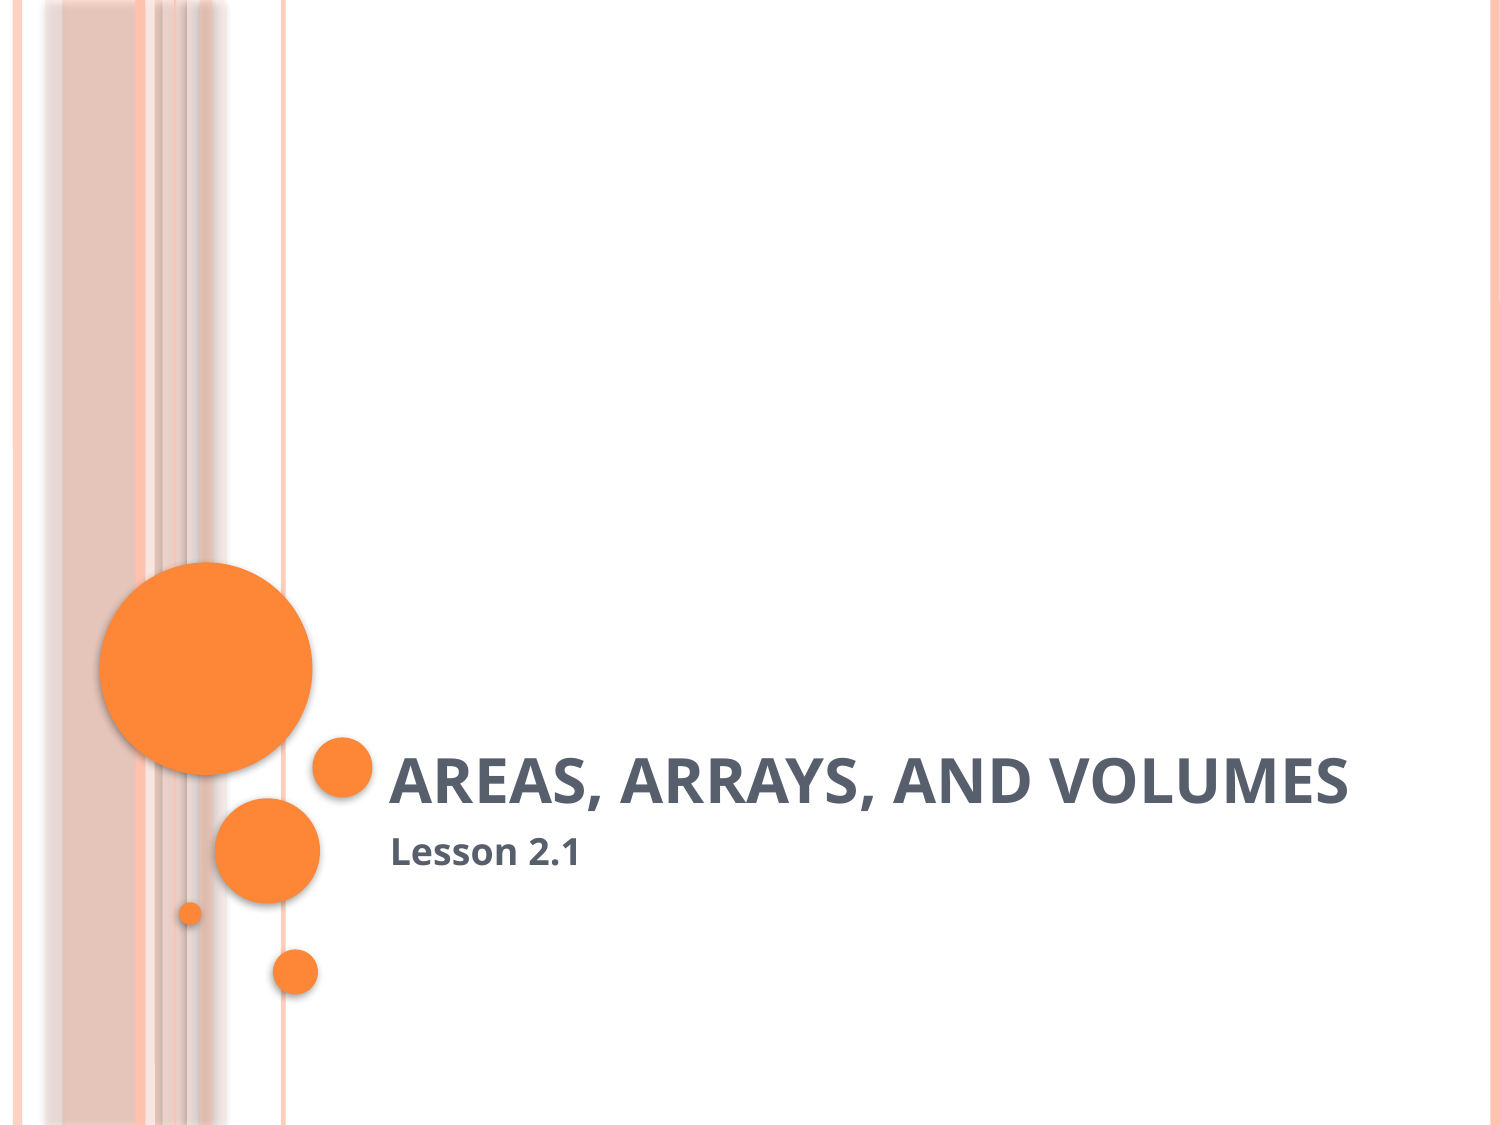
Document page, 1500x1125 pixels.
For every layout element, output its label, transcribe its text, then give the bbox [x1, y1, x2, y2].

subtitle Lesson 2.1 [375, 820, 1388, 1046]
title Areas, Arrays, and Volumes [375, 512, 1388, 820]
